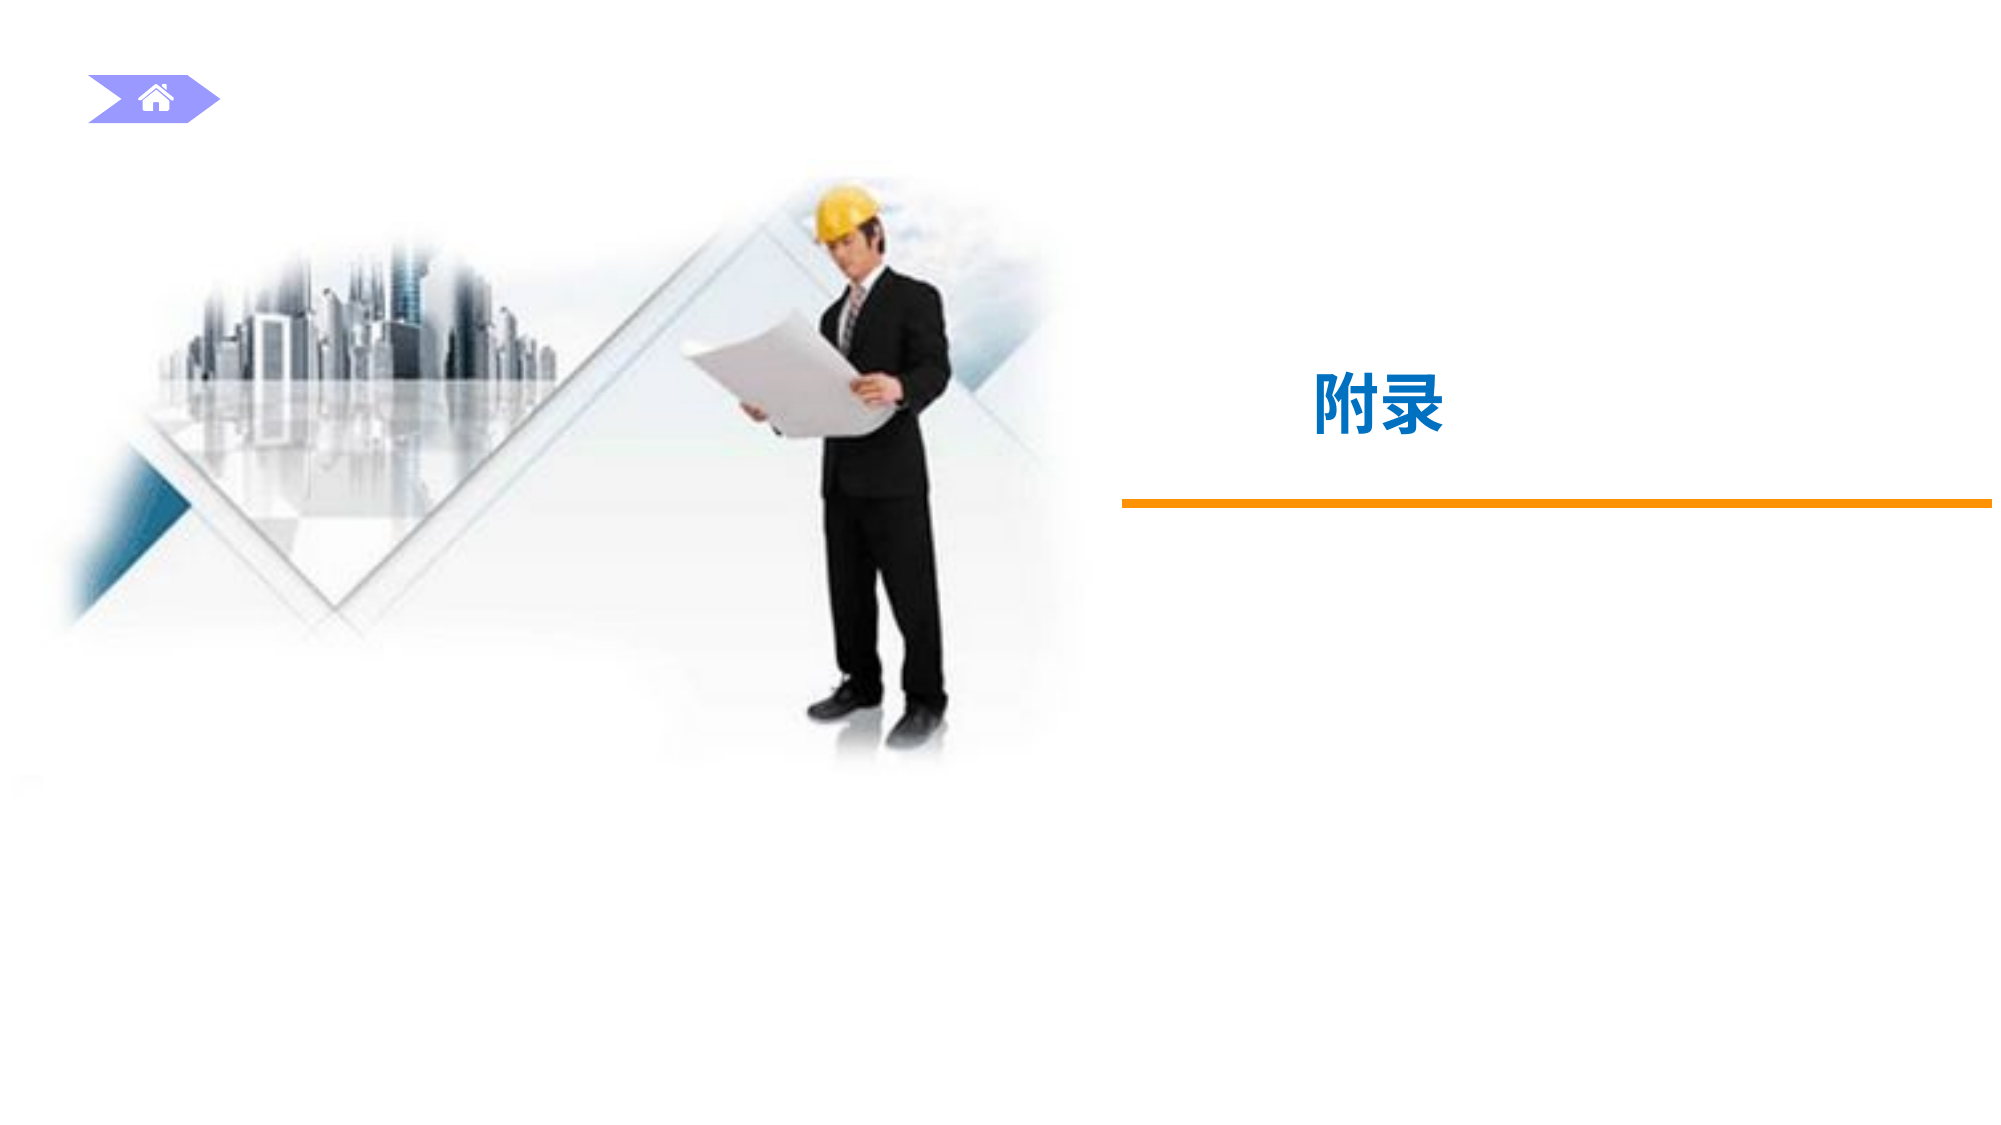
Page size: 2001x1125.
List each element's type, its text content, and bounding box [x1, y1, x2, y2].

text_box 附录 [1244, 414, 1875, 443]
picture [1, 159, 1104, 813]
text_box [87, 74, 221, 124]
